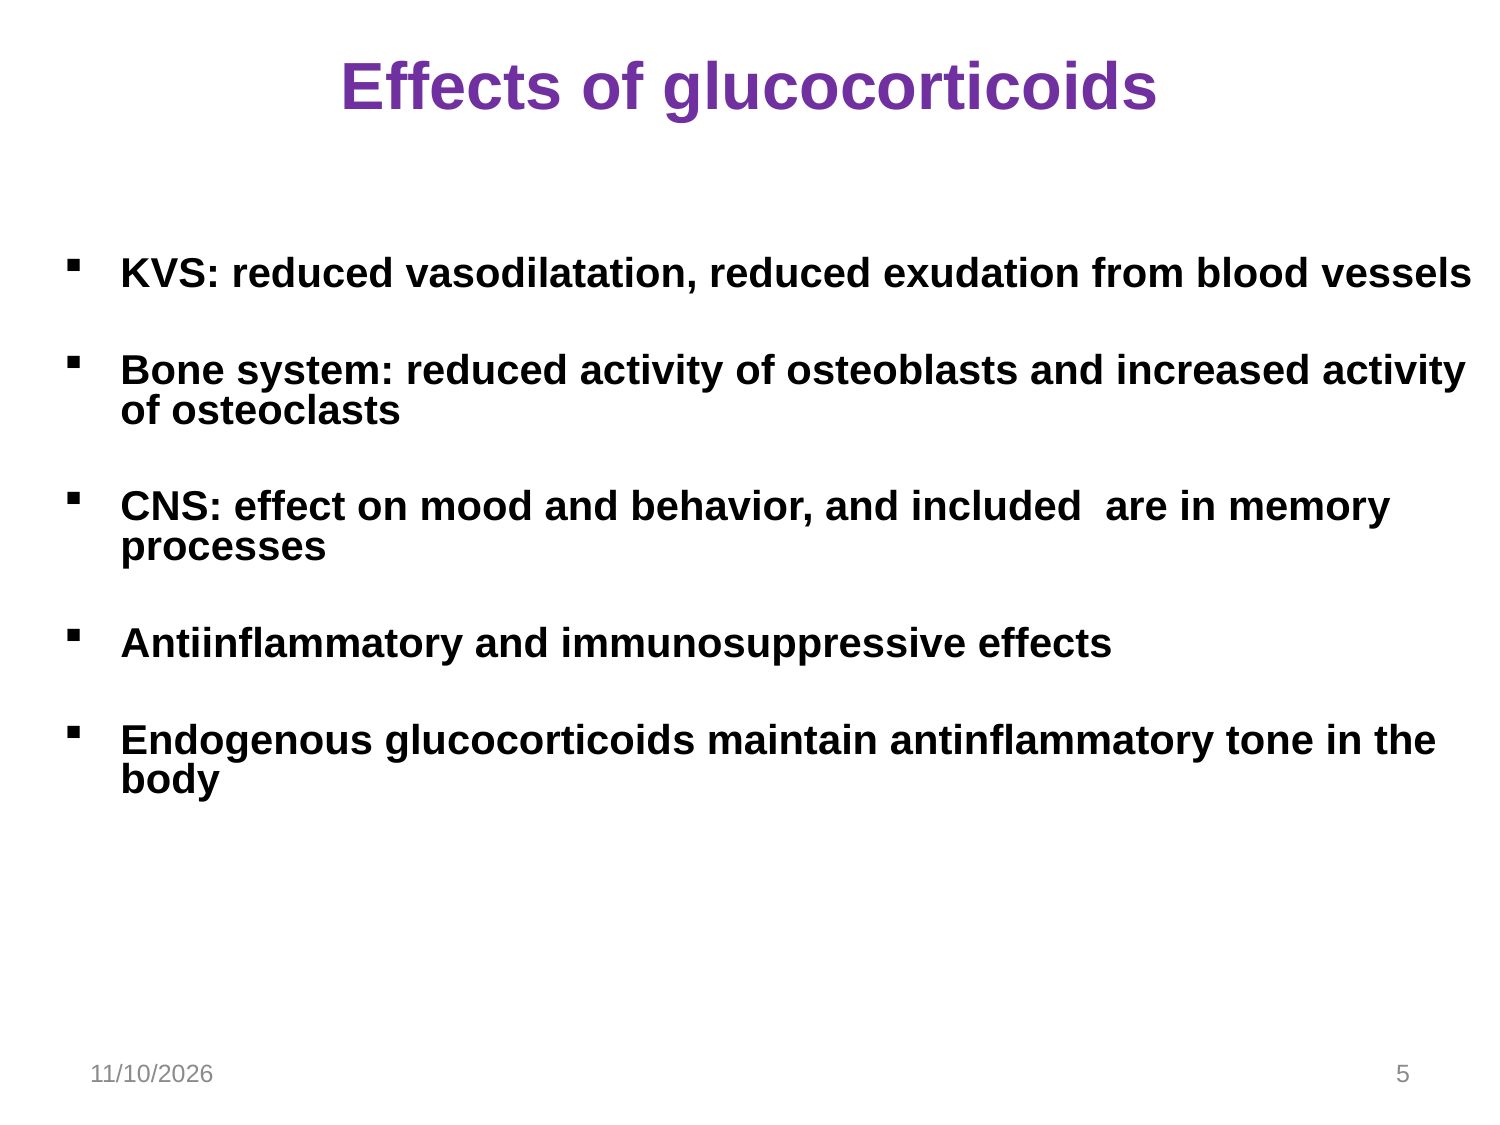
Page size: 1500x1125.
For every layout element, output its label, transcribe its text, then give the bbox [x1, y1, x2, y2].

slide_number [75, 1042, 425, 1103]
list KVS: reduced vasodilatation, reduced exudation from blood vessels Bone system: reduced activity of osteoblasts and increased activity of osteoclasts CNS: effect on mood and behavior, and included are in memory processes Antiinflammatory and immunosuppressive effects Endogenous glucocorticoids maintain antinflammatory tone in the body [48, 191, 1500, 1006]
title Effects of glucocorticoids [0, 0, 1500, 166]
slide_number 5 [1074, 1042, 1425, 1103]
